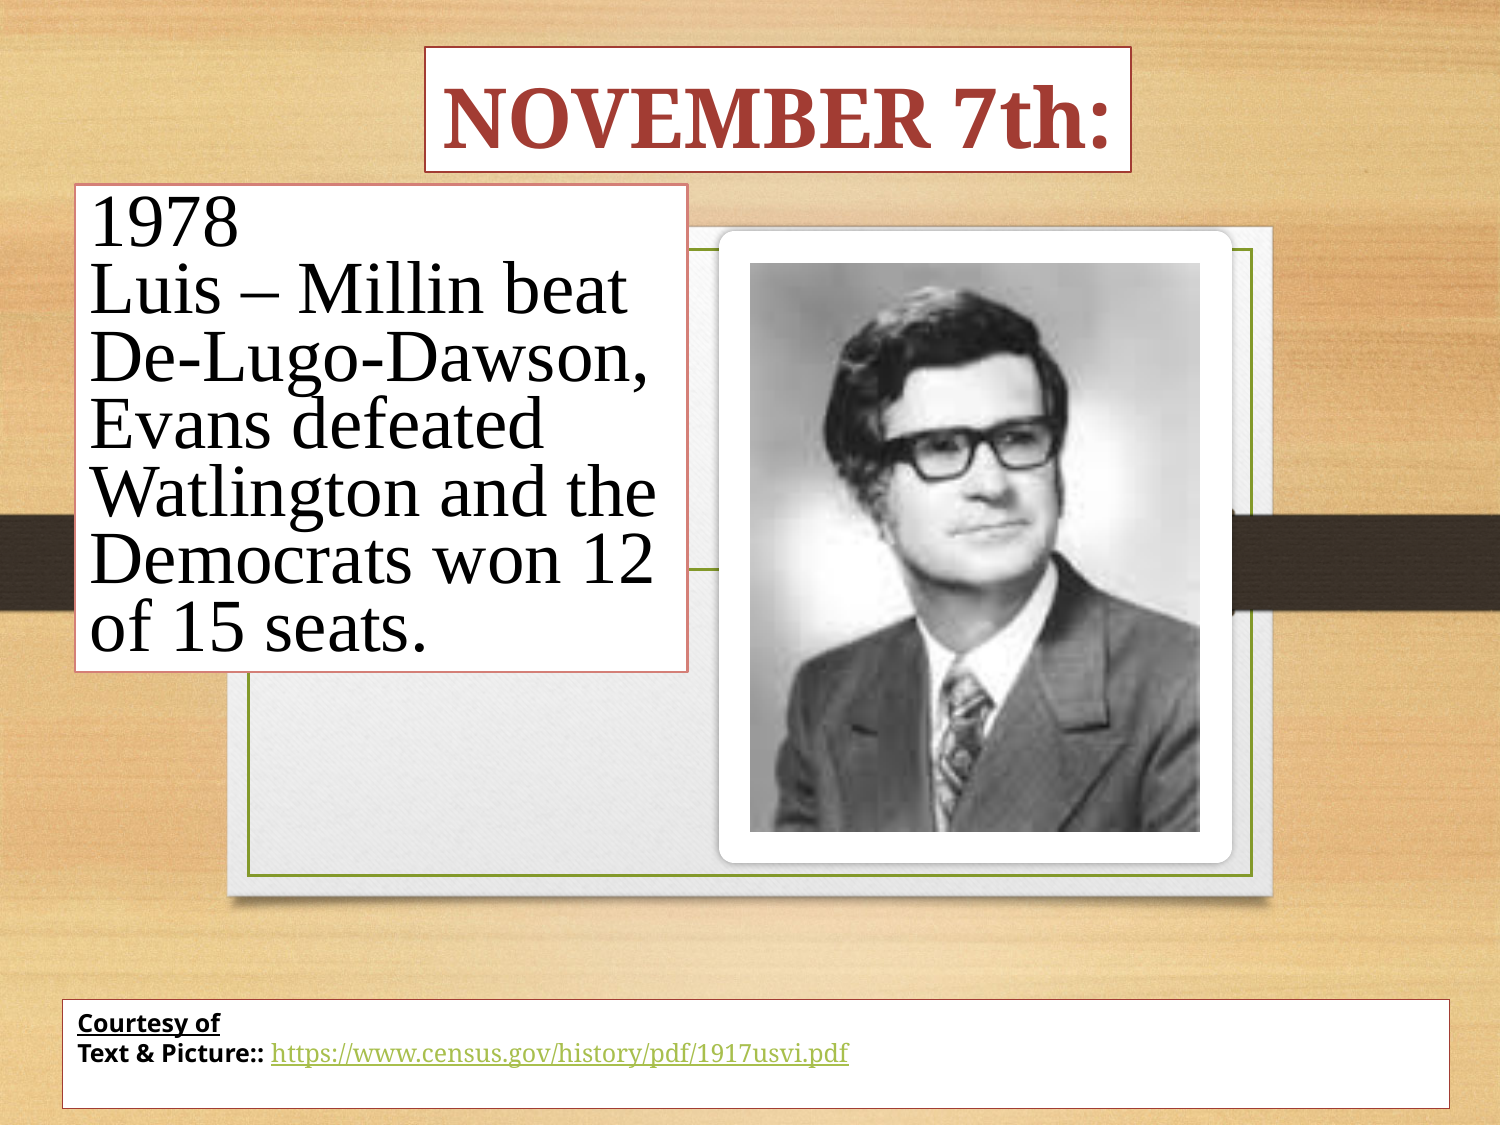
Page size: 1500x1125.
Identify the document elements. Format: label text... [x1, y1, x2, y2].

picture [0, 0, 1500, 1125]
text_box NOVEMBER 7th: [424, 46, 1132, 173]
text_box 1978 Luis – Millin beat De-Lugo-Dawson, Evans defeated Watlington and the Democrats won 12 of 15 seats. [74, 183, 689, 673]
text_box Courtesy of Text & Picture:: https://www.census.gov/history/pdf/1917usvi.pdf [62, 999, 1450, 1109]
